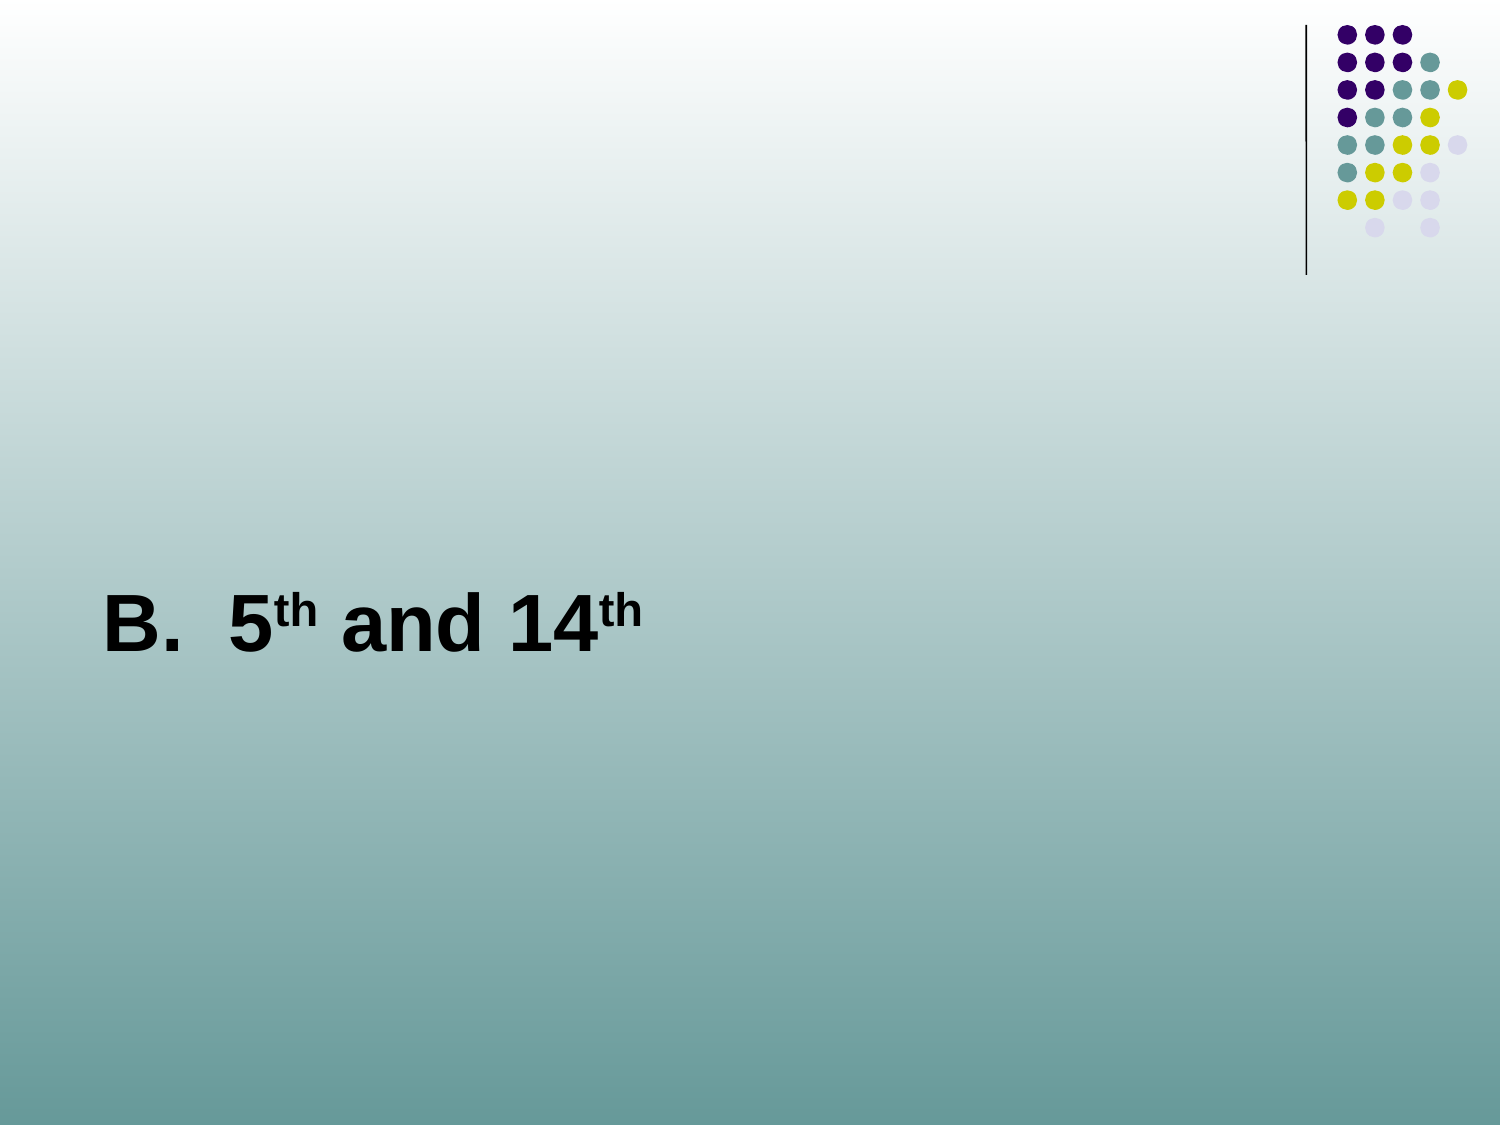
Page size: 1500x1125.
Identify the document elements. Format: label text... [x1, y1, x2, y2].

title B. 5th and 14th [87, 462, 1325, 675]
